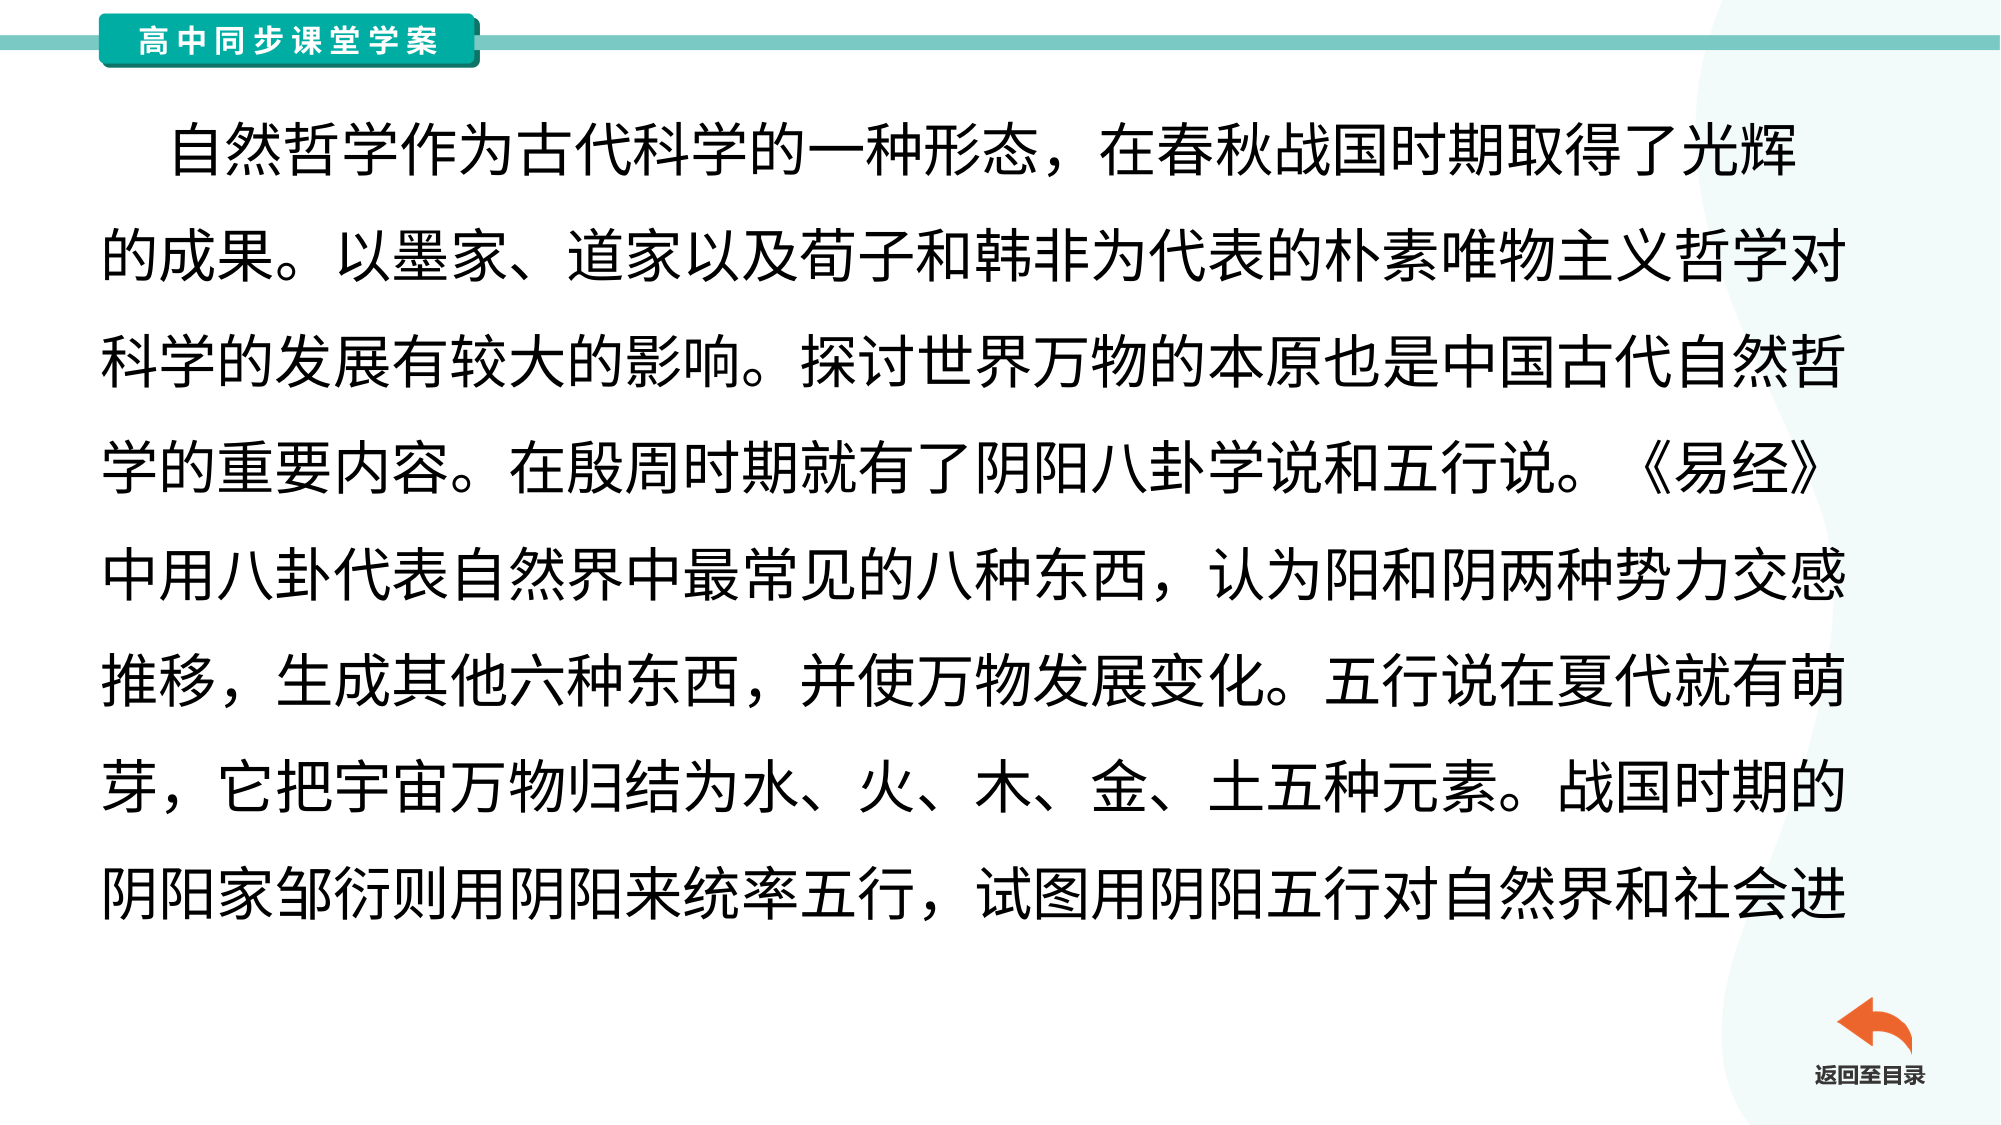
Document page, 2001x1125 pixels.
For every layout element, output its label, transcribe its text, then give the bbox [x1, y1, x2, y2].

text_box 自然哲学作为古代科学的一种形态，在春秋战国时期取得了光辉 的成果。以墨家、道家以及荀子和韩非为代表的朴素唯物主义哲学对 科学的发展有较大的影响。探讨世界万物的本原也是中国古代自然哲 学的重要内容。在殷周时期就有了阴阳八卦学说和五行说。《易经》 中用八卦代表自然界中最常见的八种东西，认为阳和阴两种势力交感 推移，生成其他六种东西，并使万物发展变化。五行说在夏代就有萌 芽，它把宇宙万物归结为水、火、木、金、土五种元素。战国时期的 阴阳家邹衍则用阴阳来统率五行，试图用阴阳五行对自然界和社会进 [100, 76, 1899, 927]
picture [0, 0, 2000, 1125]
